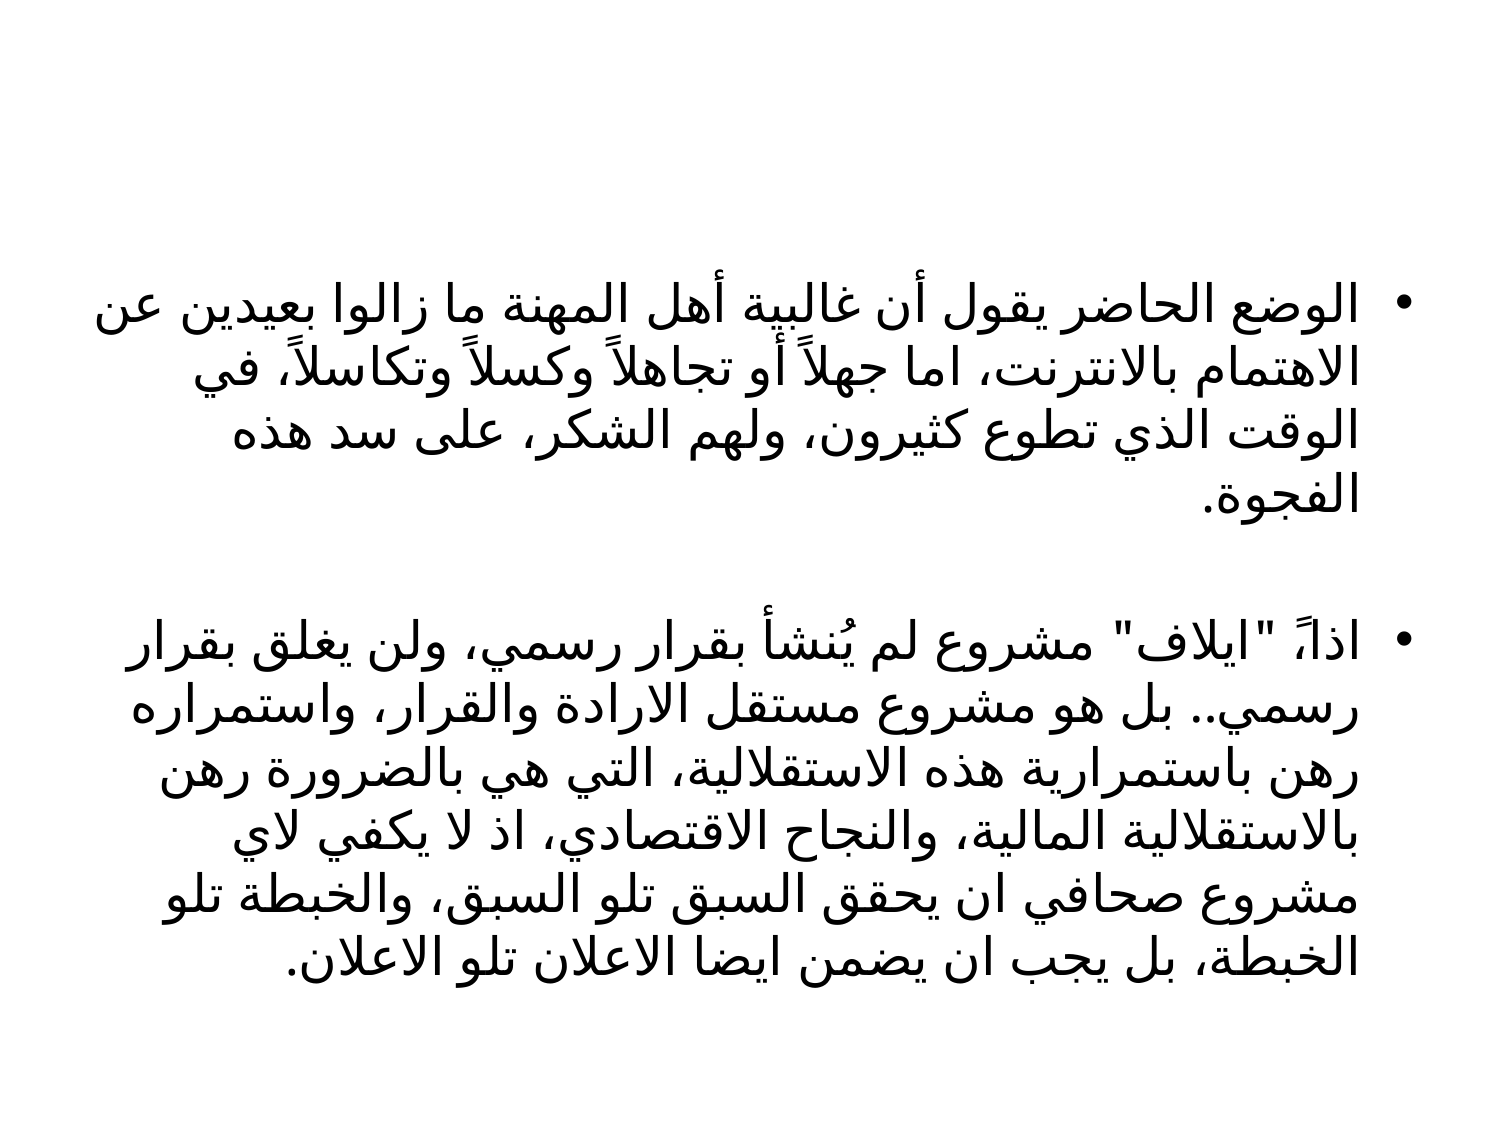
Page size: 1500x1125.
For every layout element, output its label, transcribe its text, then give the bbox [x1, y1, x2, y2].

list الوضع الحاضر يقول أن غالبية أهل المهنة ما زالوا بعيدين عن الاهتمام بالانترنت، اما جهلاً أو تجاهلاً وكسلاً وتكاسلاً، في الوقت الذي تطوع كثيرون، ولهم الشكر، على سد هذه الفجوة. اذا،ً "ايلاف" مشروع لم يُنشأ بقرار رسمي، ولن يغلق بقرار رسمي.. بل هو مشروع مستقل الارادة والقرار، واستمراره رهن باستمرارية هذه الاستقلالية، التي هي بالضرورة رهن بالاستقلالية المالية، والنجاح الاقتصادي، اذ لا يكفي لاي مشروع صحافي ان يحقق السبق تلو السبق، والخبطة تلو الخبطة، بل يجب ان يضمن ايضا الاعلان تلو الاعلان. [75, 262, 1425, 1005]
